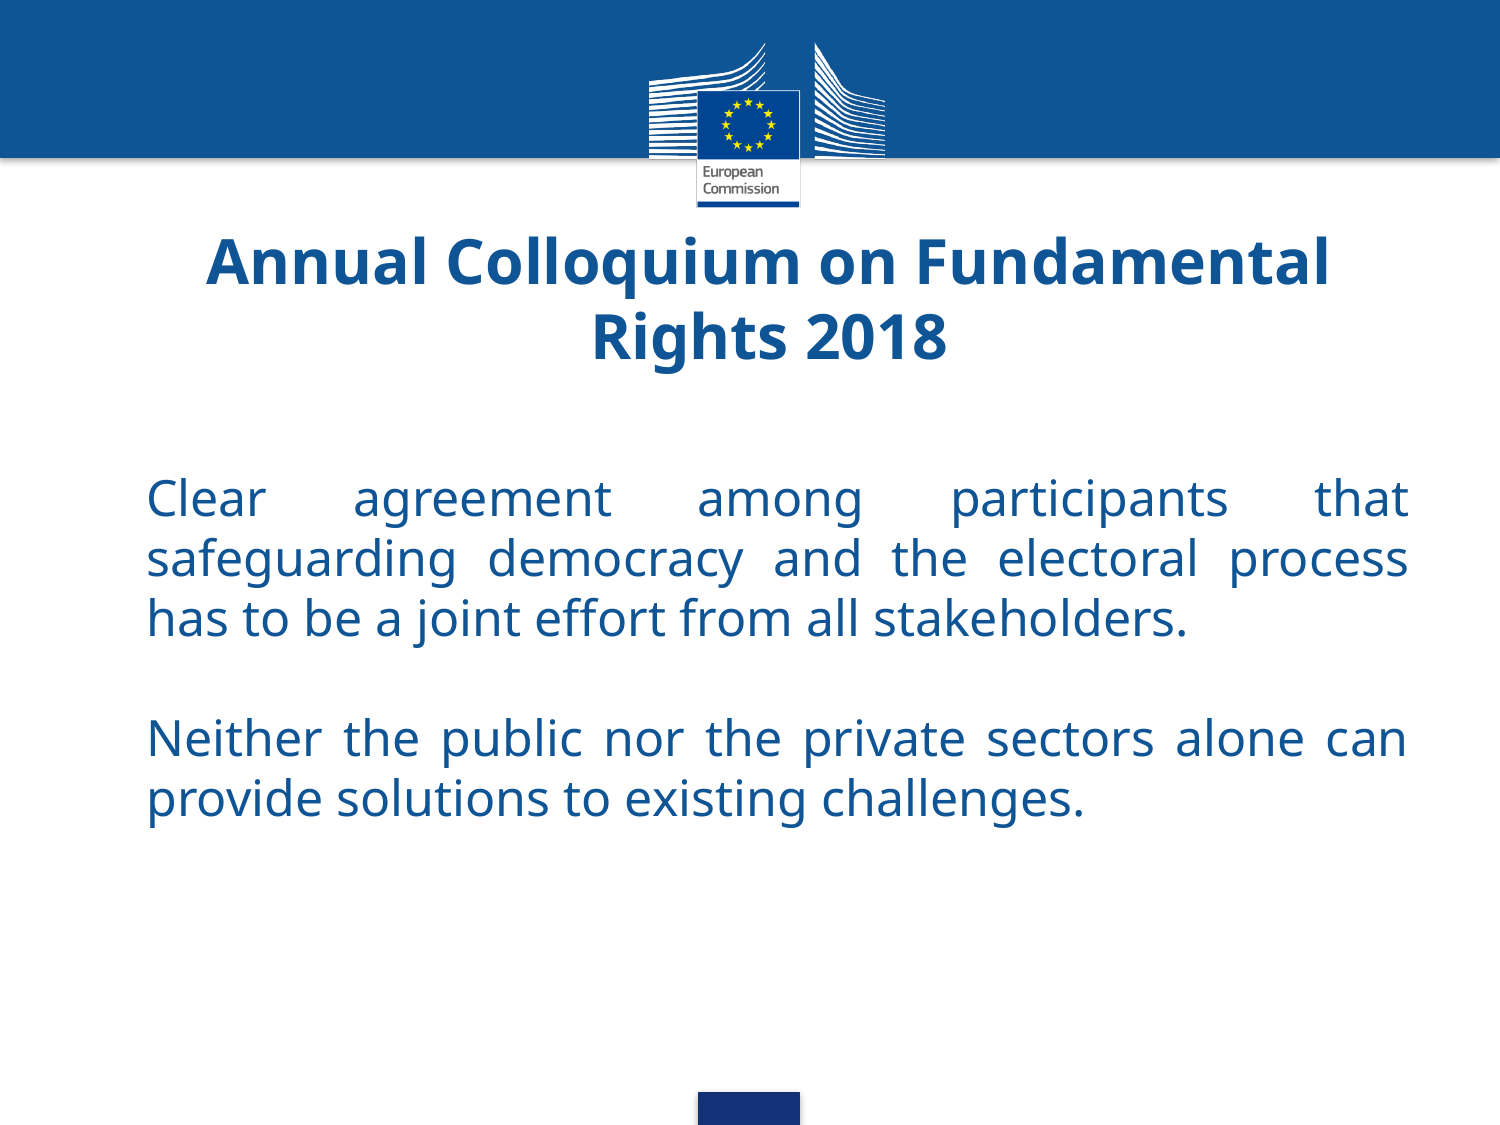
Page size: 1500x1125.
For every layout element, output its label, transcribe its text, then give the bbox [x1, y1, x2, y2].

picture [649, 42, 885, 208]
title Annual Colloquium on Fundamental Rights 2018 [64, 219, 1415, 374]
list Clear agreement among participants that safeguarding democracy and the electoral process has to be a joint effort from all stakeholders. Neither the public nor the private sectors alone can provide solutions to existing challenges. [75, 408, 1425, 988]
